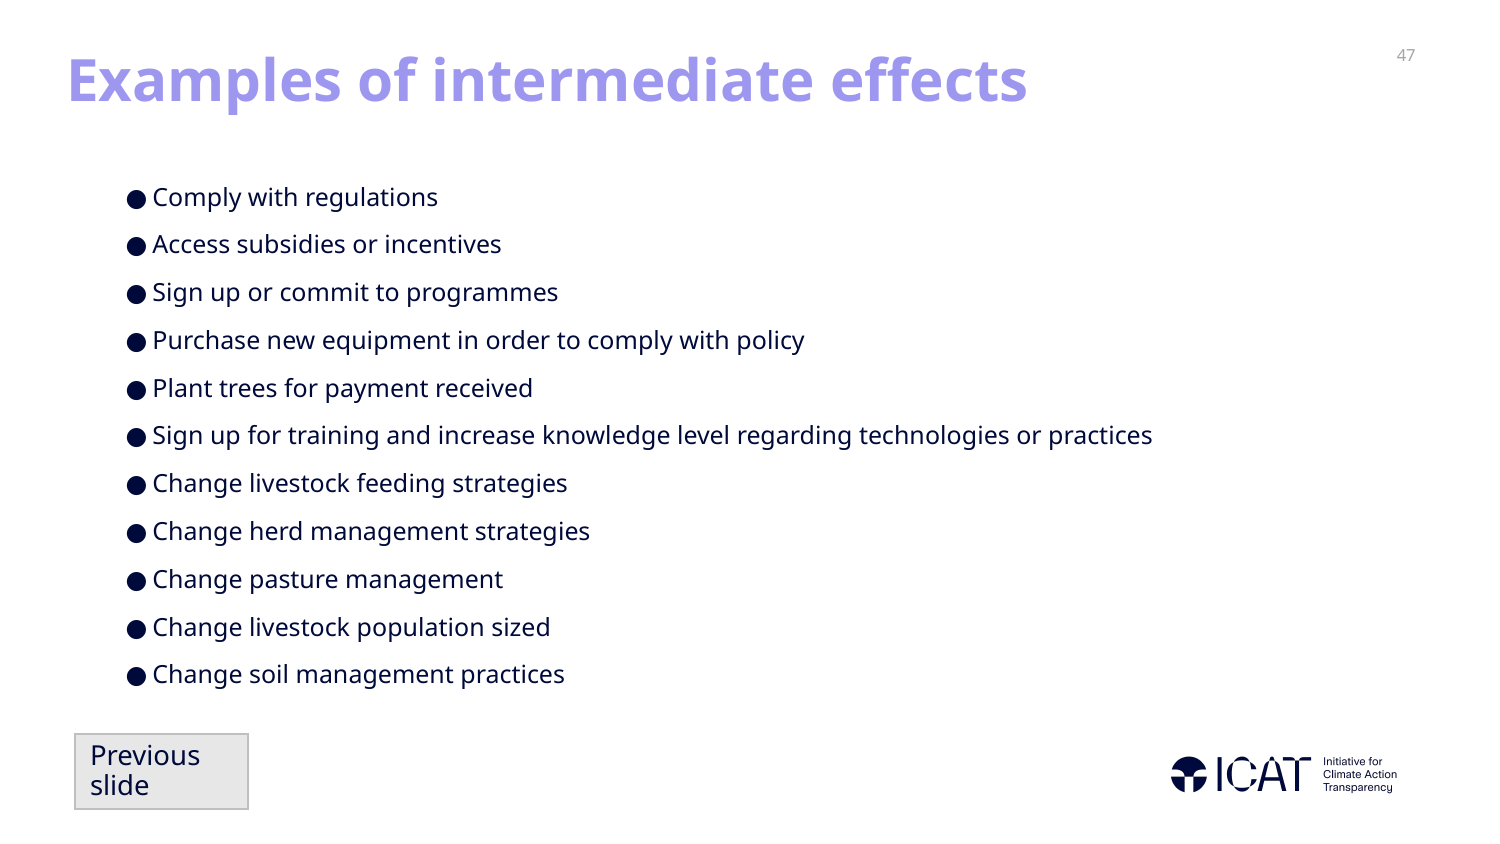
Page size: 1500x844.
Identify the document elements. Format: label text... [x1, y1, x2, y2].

list Comply with regulations Access subsidies or incentives Sign up or commit to programmes Purchase new equipment in order to comply with policy Plant trees for payment received Sign up for training and increase knowledge level regarding technologies or practices Change livestock feeding strategies Change herd management strategies Change pasture management Change livestock population sized Change soil management practices [99, 177, 1320, 724]
text_box [112, 750, 248, 788]
title Examples of intermediate effects [51, 35, 1449, 130]
picture [1171, 724, 1430, 824]
list Previous slide [75, 733, 248, 809]
